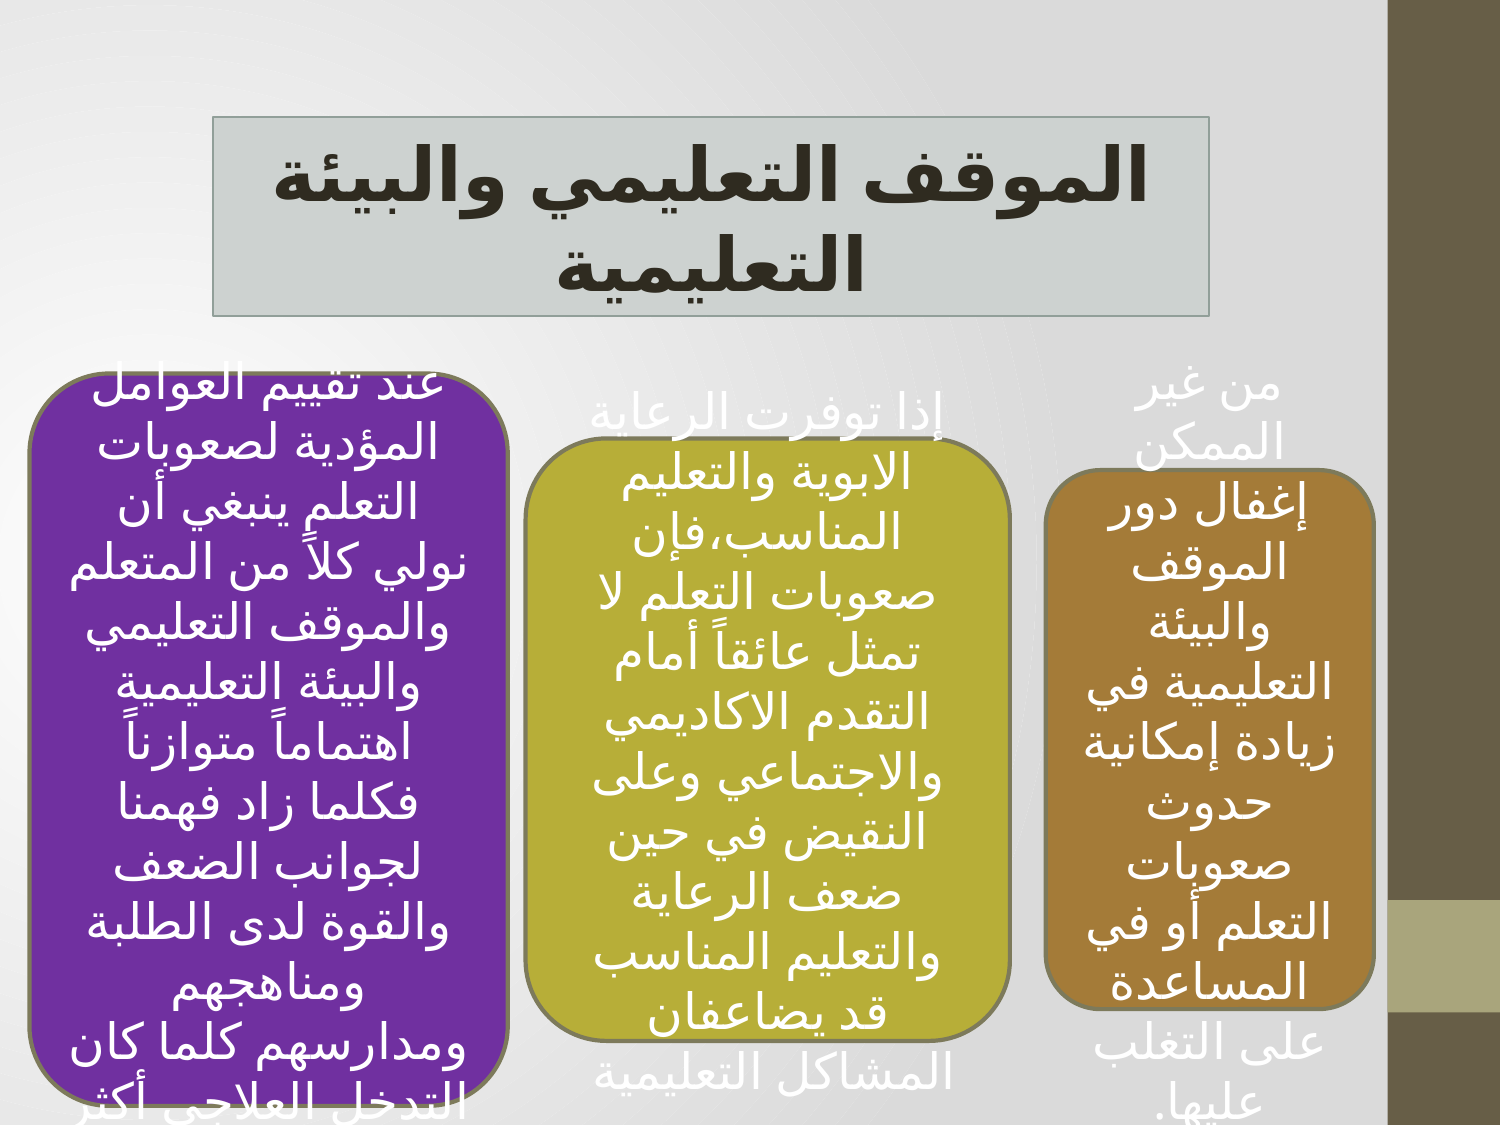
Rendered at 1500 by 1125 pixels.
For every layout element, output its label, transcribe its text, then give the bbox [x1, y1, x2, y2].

text_box الموقف التعليمي والبيئة التعليمية [212, 116, 1210, 317]
text_box إذا توفرت الرعاية الابوية والتعليم المناسب،فإن صعوبات التعلم لا تمثل عائقاً أمام التقدم الاكاديمي والاجتماعي وعلى النقيض في حين ضعف الرعاية والتعليم المناسب قد يضاعفان المشاكل التعليمية [523, 436, 1012, 1044]
text_box عند تقييم العوامل المؤدية لصعوبات التعلم ينبغي أن نولي كلاً من المتعلم والموقف التعليمي والبيئة التعليمية اهتماماً متوازناً فكلما زاد فهمنا لجوانب الضعف والقوة لدى الطلبة ومناهجهم ومدارسهم كلما كان التدخل العلاجي أكثر فاعلية [27, 371, 510, 1108]
text_box من غير الممكن إغفال دور الموقف والبيئة التعليمية في زيادة إمكانية حدوث صعوبات التعلم أو في المساعدة على التغلب عليها. [1043, 467, 1376, 1012]
